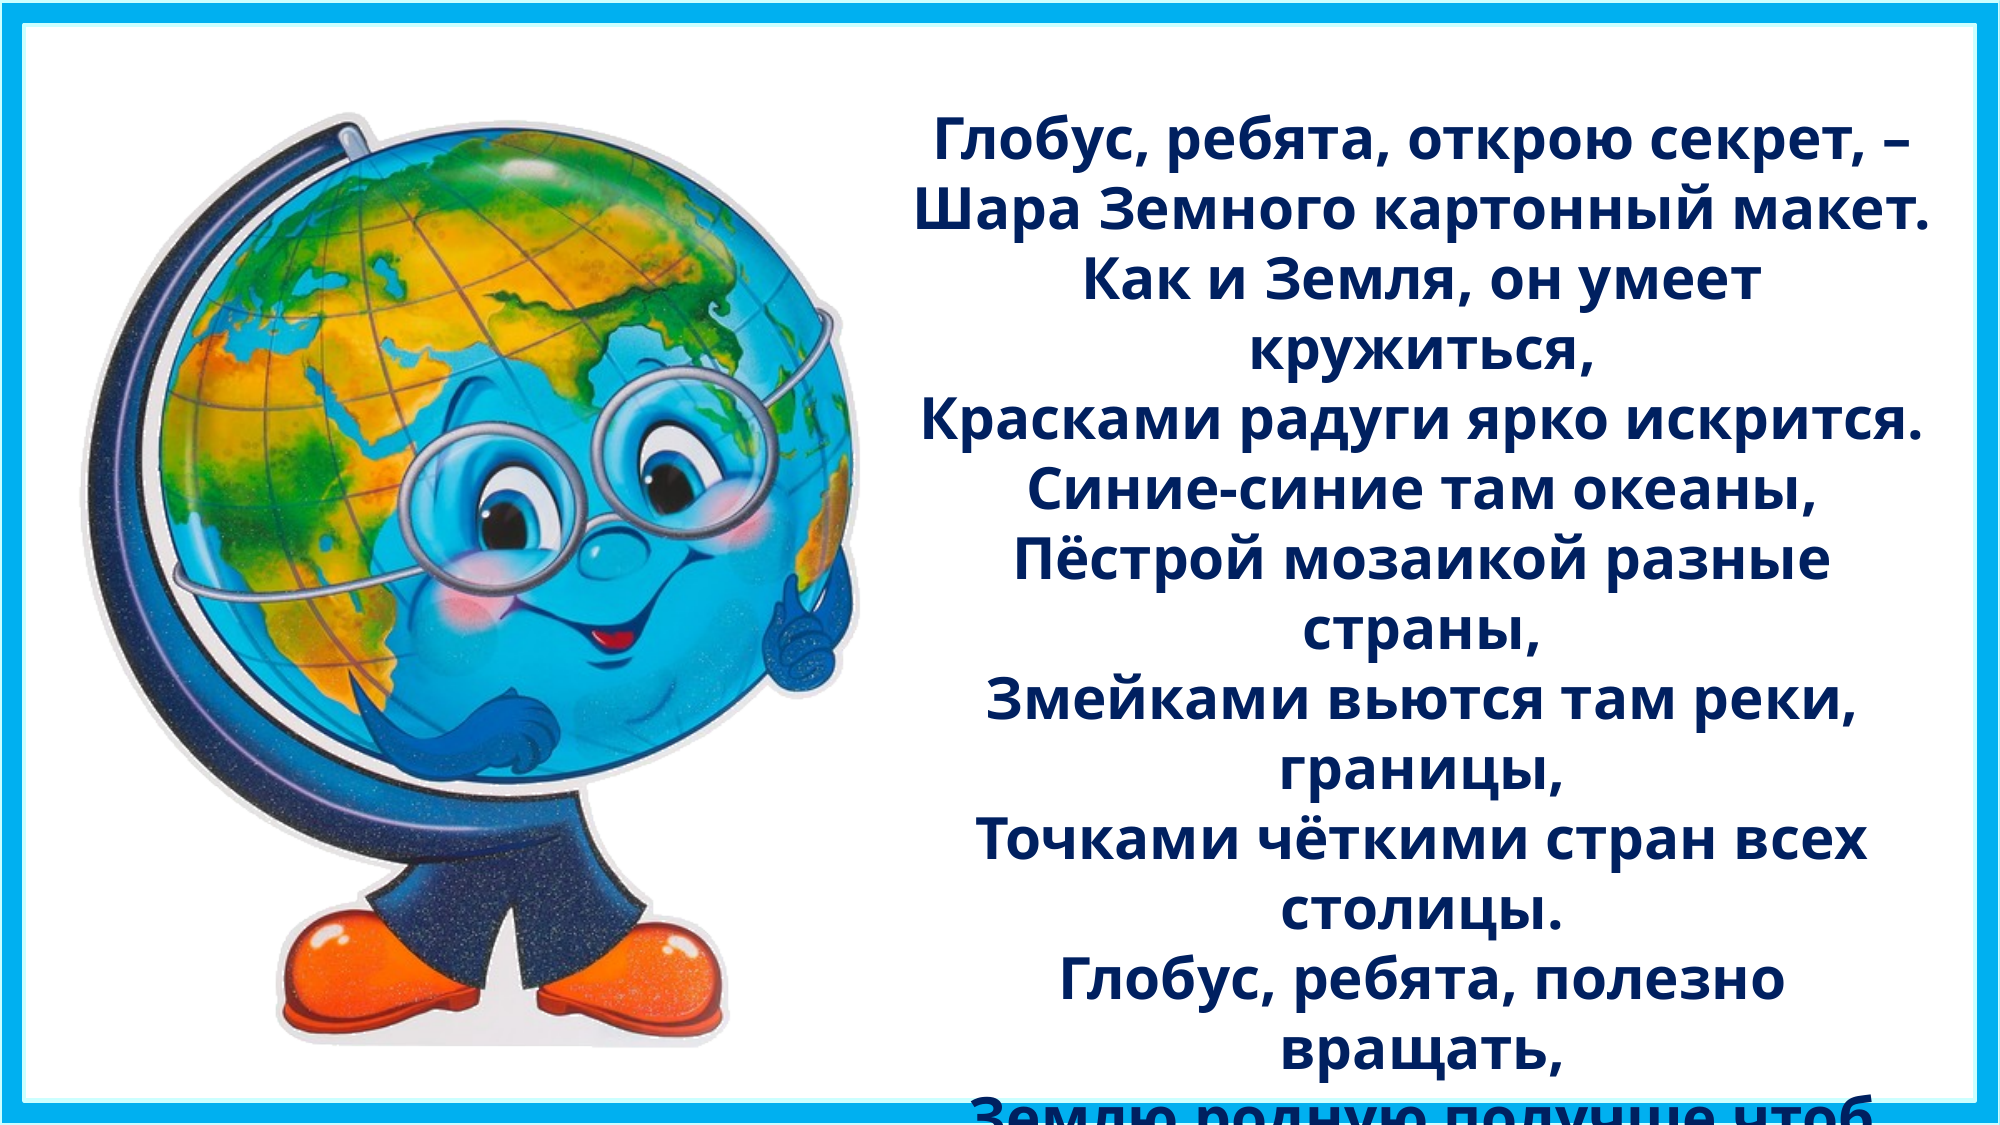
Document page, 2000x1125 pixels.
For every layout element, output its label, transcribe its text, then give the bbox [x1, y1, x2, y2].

picture [50, 46, 907, 1102]
text_box Глобус, ребята, открою секрет, – Шара Земного картонный макет. Как и Земля, он умеет кружиться, Красками радуги ярко искрится. Синие-синие там океаны, Пёстрой мозаикой разные страны, Змейками вьются там реки, границы, Точками чёткими стран всех столицы. Глобус, ребята, полезно вращать, Землю родную получше чтоб знать. [911, 93, 1950, 1125]
